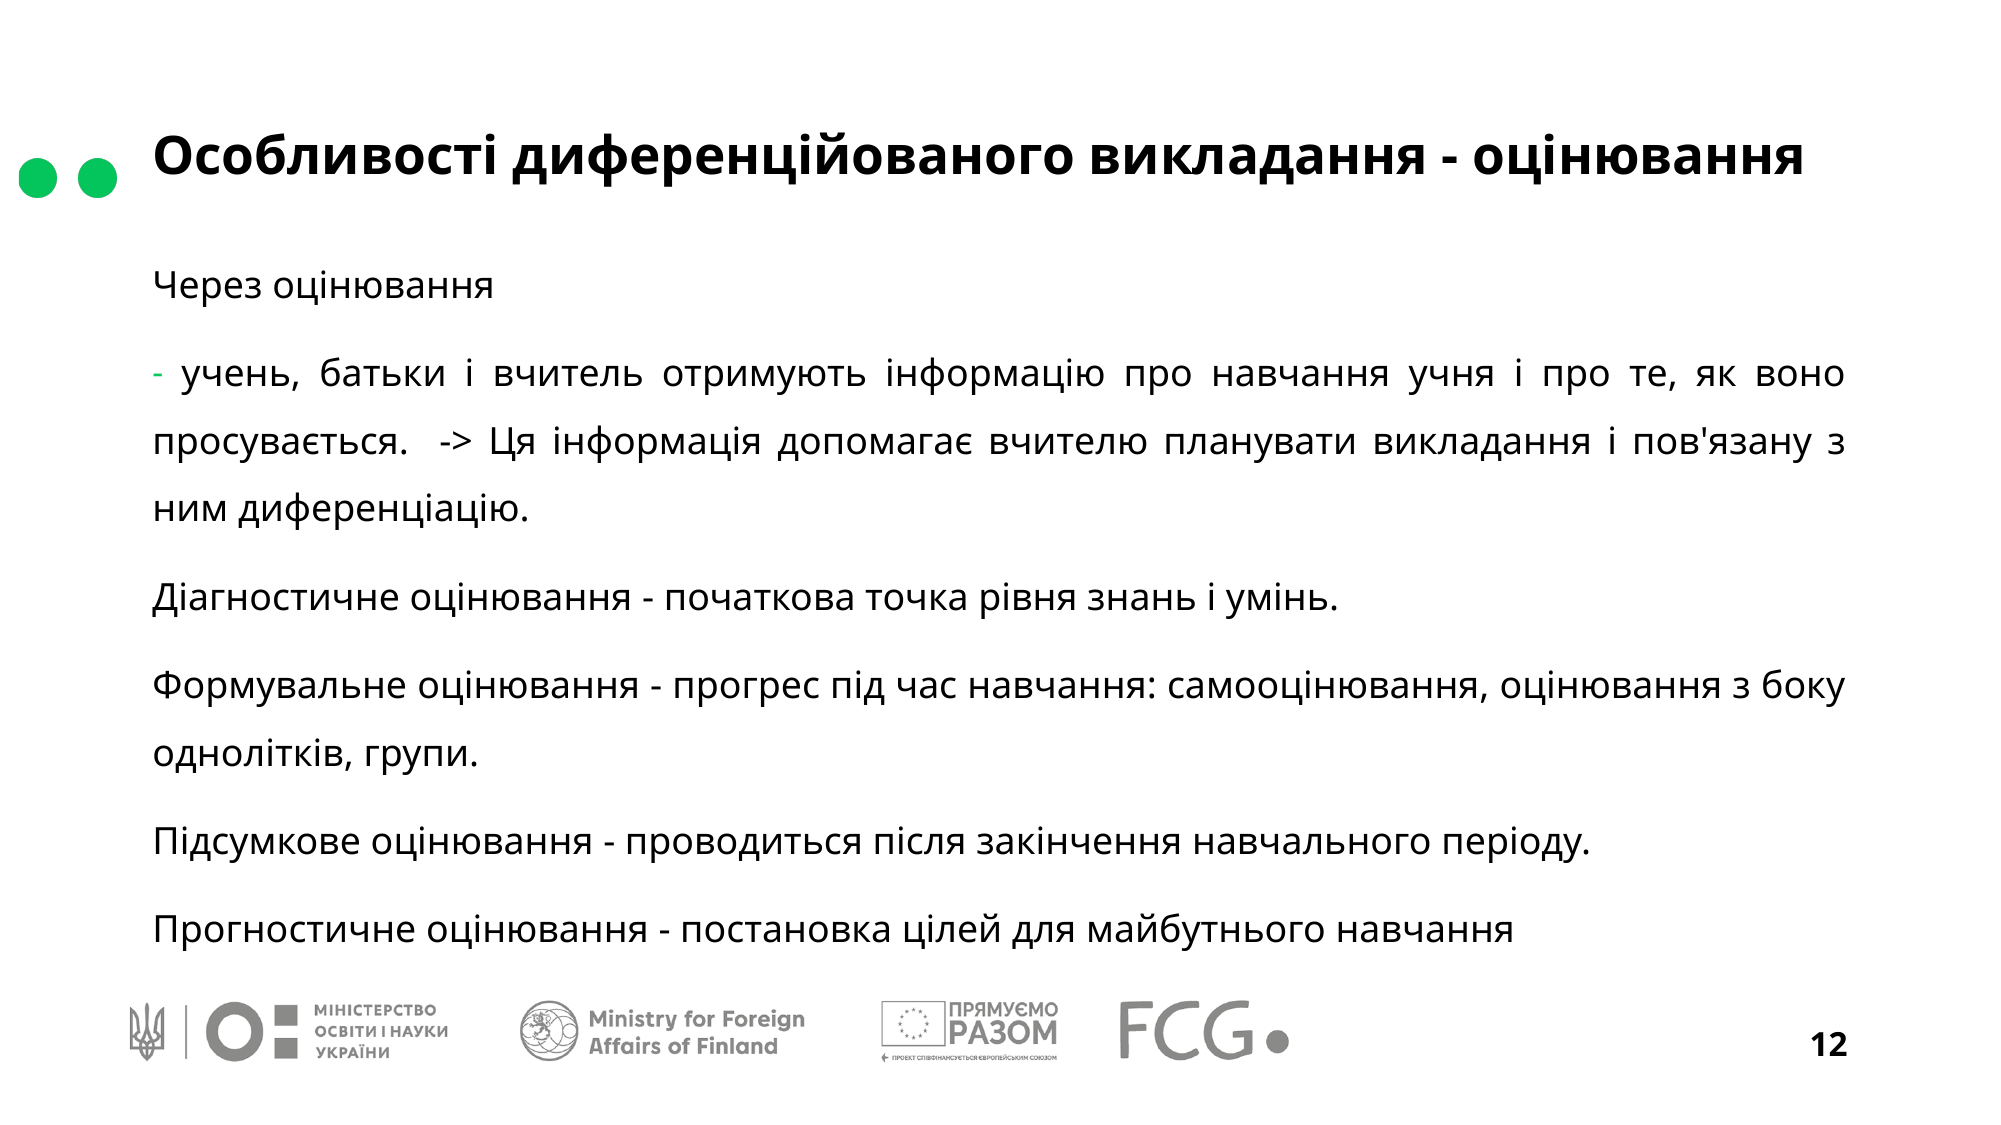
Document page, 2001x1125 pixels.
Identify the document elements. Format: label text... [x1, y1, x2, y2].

list Через оцінювання учень, батьки і вчитель отримують інформацію про навчання учня і про те, як воно просувається. -> Ця інформація допомагає вчителю планувати викладання і пов'язану з ним диференціацію. Діагностичне оцінювання - початкова точка рівня знань і умінь. Формувальне оцінювання - прогрес під час навчання: самооцінювання, оцінювання з боку однолітків, групи. Підсумкове оцінювання - проводиться після закінчення навчального періоду. Прогностичне оцінювання - постановка цілей для майбутнього навчання [137, 230, 1863, 999]
picture [42, 940, 1374, 1125]
title Особливості диференційованого викладання - оцінювання [137, 59, 1863, 230]
picture [18, 158, 117, 198]
slide_number 12 [1736, 1015, 1863, 1076]
